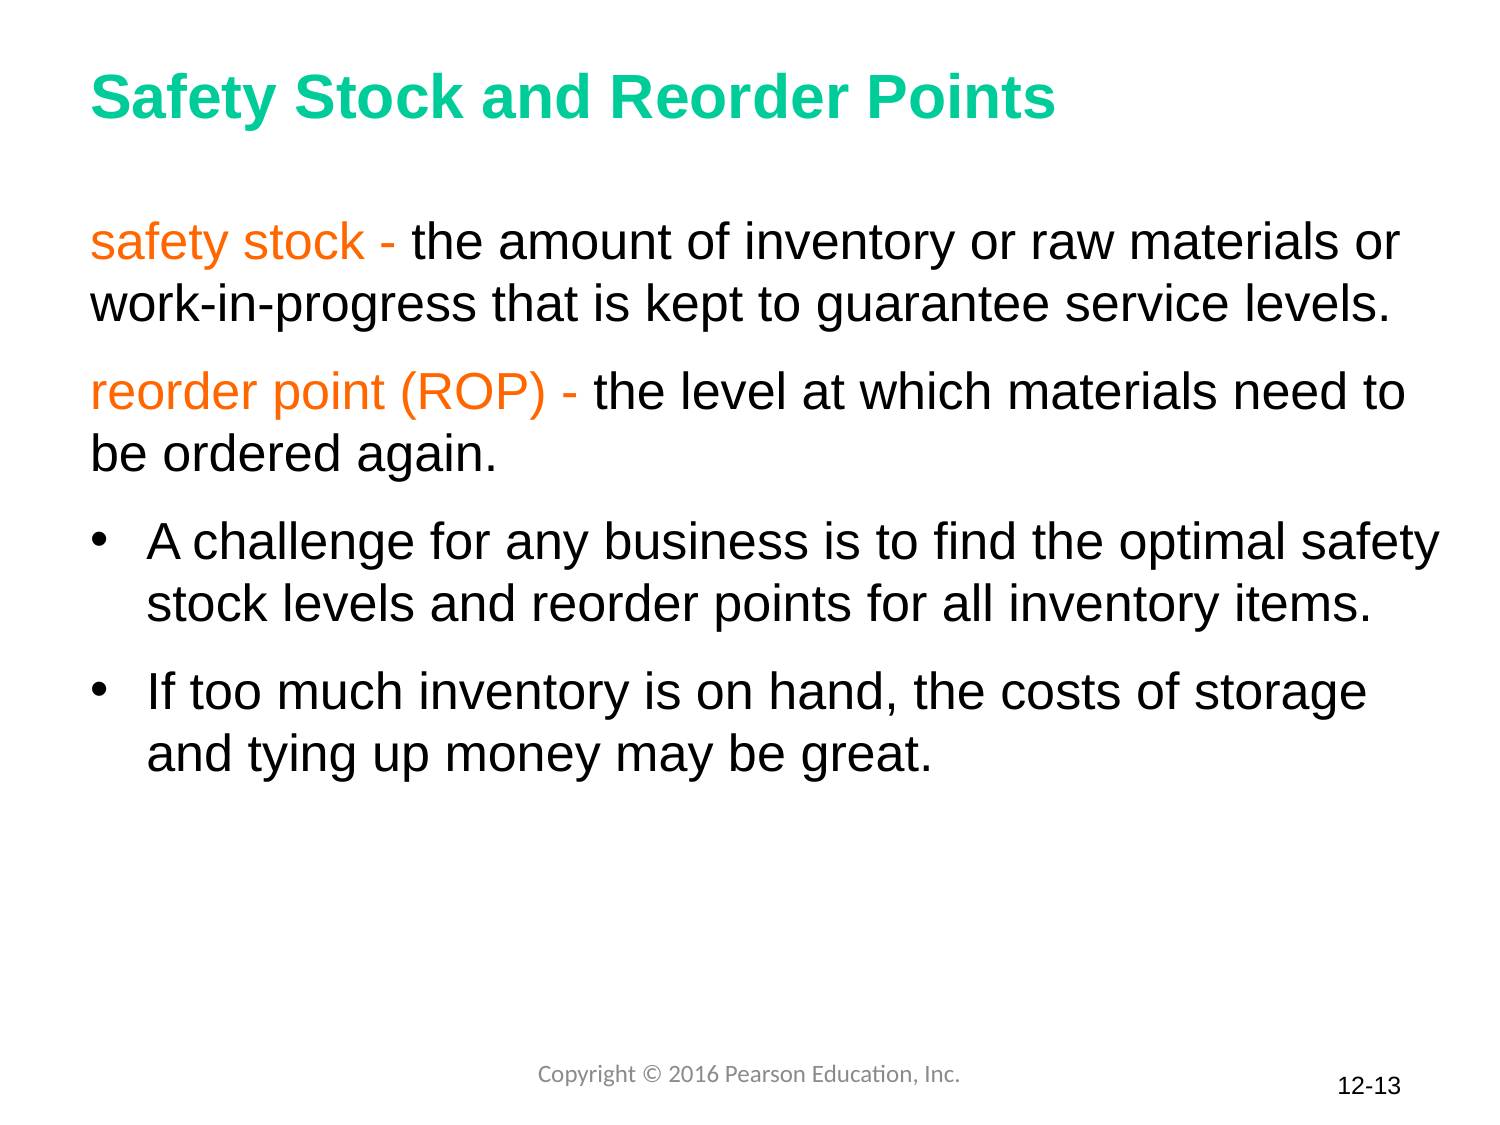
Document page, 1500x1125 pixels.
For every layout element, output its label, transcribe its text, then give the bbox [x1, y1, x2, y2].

list safety stock - the amount of inventory or raw materials or work-in-progress that is kept to guarantee service levels. reorder point (ROP) - the level at which materials need to be ordered again. A challenge for any business is to find the optimal safety stock levels and reorder points for all inventory items. If too much inventory is on hand, the costs of storage and tying up money may be great. [75, 200, 1463, 943]
title Safety Stock and Reorder Points [75, 0, 1425, 188]
footer Copyright © 2016 Pearson Education, Inc. [512, 1042, 988, 1103]
